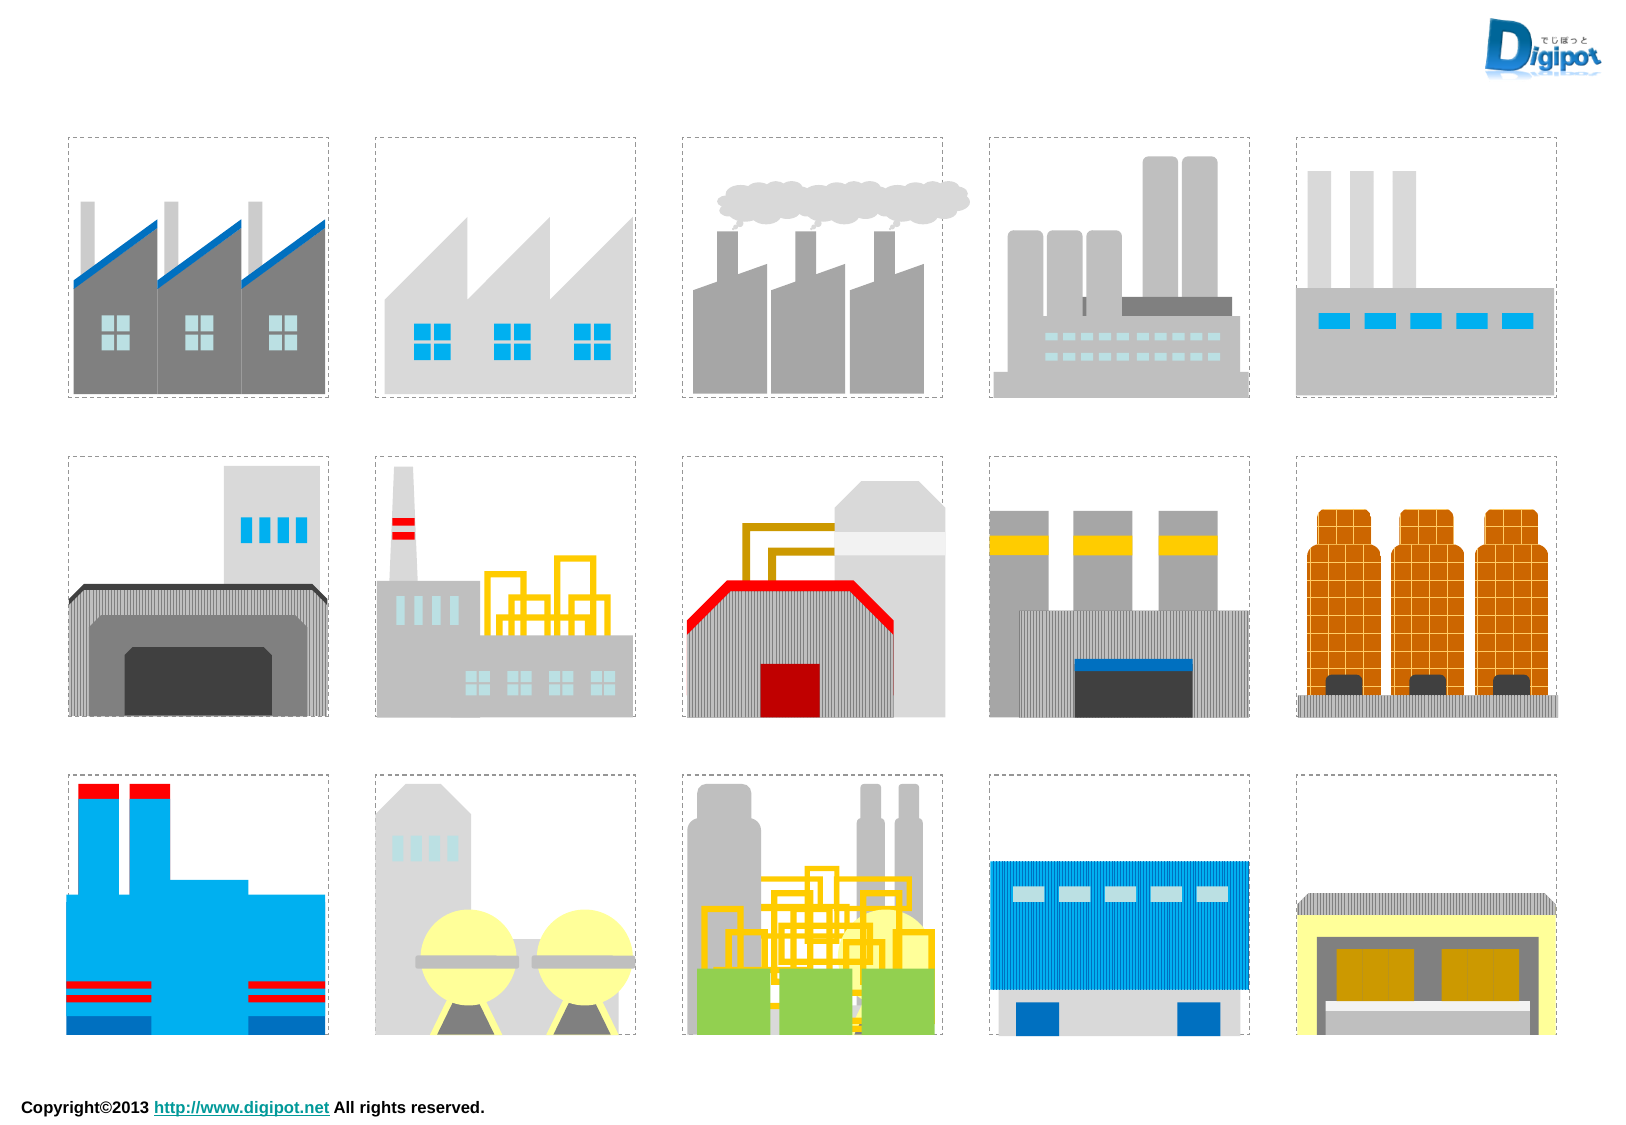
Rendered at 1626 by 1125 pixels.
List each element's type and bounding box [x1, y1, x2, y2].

text_box [990, 861, 1249, 1037]
text_box [384, 216, 633, 395]
picture [1485, 18, 1602, 82]
text_box [73, 201, 326, 395]
text_box [375, 783, 636, 1036]
text_box [687, 783, 935, 1036]
text_box [692, 180, 971, 394]
text_box [993, 156, 1249, 399]
text_box [989, 510, 1249, 718]
text_box [1297, 892, 1556, 1036]
text_box [686, 480, 946, 718]
text_box [1295, 170, 1555, 396]
text_box [376, 466, 634, 718]
text_box [68, 465, 328, 717]
text_box [65, 783, 326, 1036]
text_box [1297, 508, 1559, 718]
